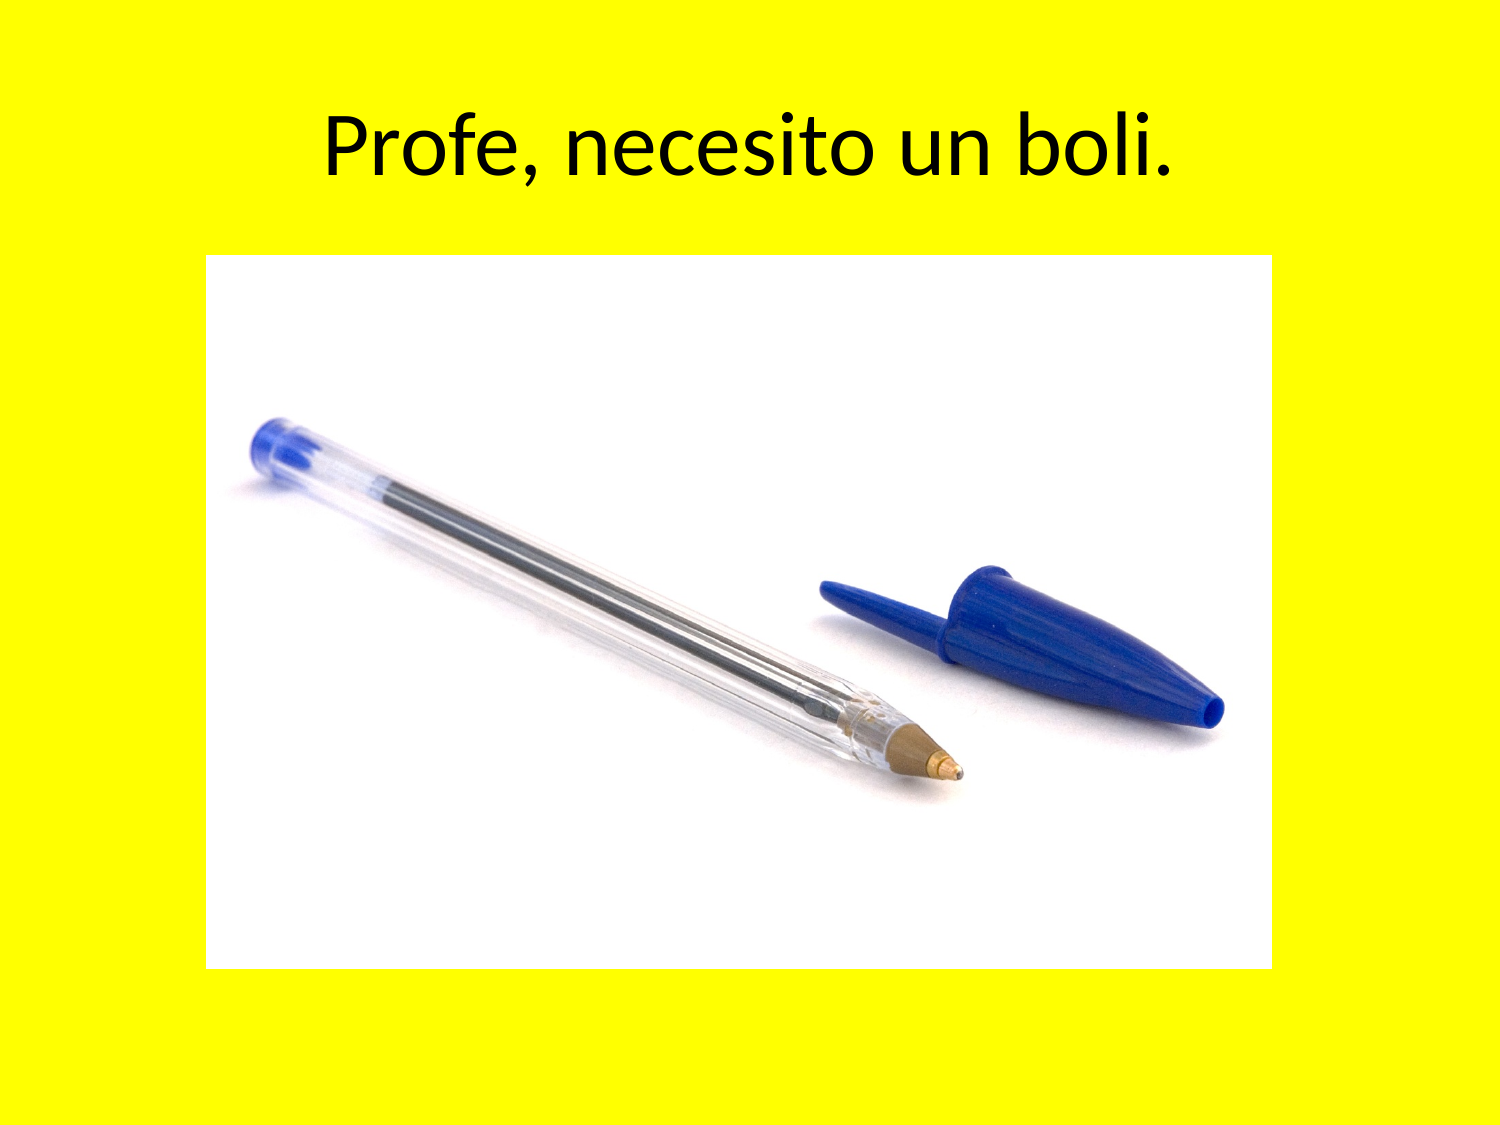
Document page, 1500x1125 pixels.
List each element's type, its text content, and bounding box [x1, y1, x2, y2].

picture [206, 255, 1272, 969]
title Profe, necesito un boli. [75, 45, 1425, 233]
